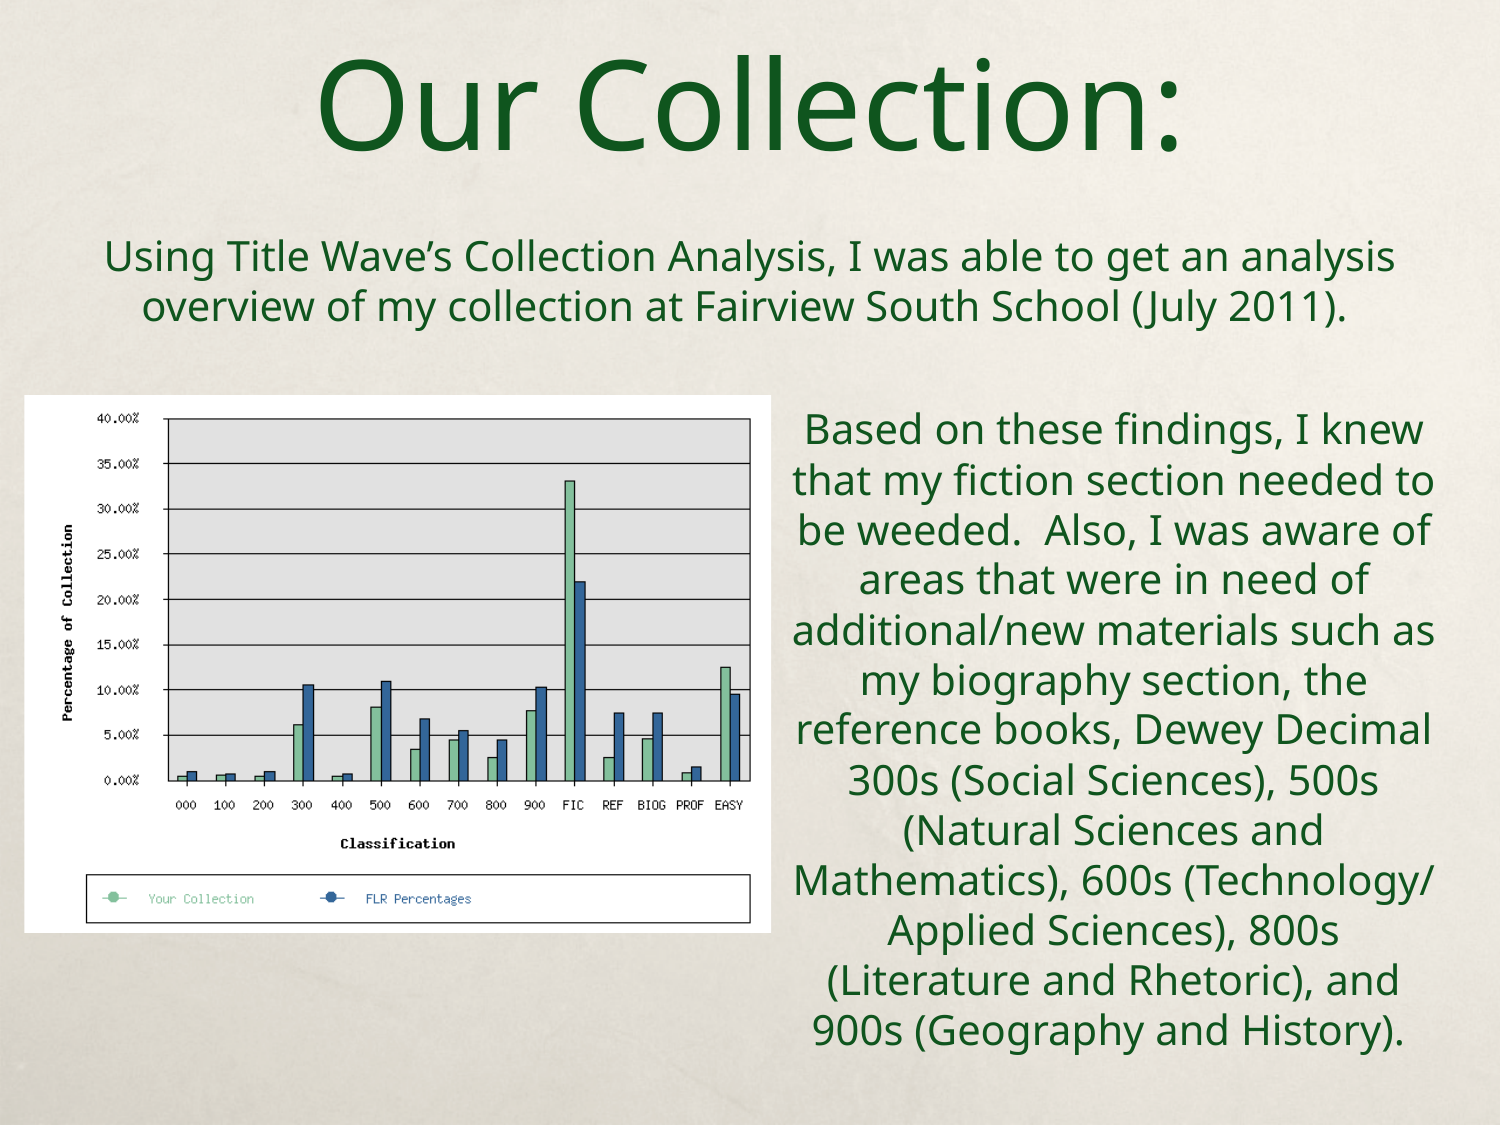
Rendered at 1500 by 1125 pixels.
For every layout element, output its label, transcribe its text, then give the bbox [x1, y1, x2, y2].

list Using Title Wave’s Collection Analysis, I was able to get an analysis overview of my collection at Fairview South School (July 2011). [81, 221, 1419, 395]
picture [22, 394, 773, 934]
text_box Based on these findings, I knew that my fiction section needed to be weeded. Also, I was aware of areas that were in need of additional/new materials such as my biography section, the reference books, Dewey Decimal 300s (Social Sciences), 500s (Natural Sciences and Mathematics), 600s (Technology/ Applied Sciences), 800s (Literature and Rhetoric), and 900s (Geography and History). [771, 395, 1457, 1106]
title Our Collection: [81, 33, 1419, 184]
